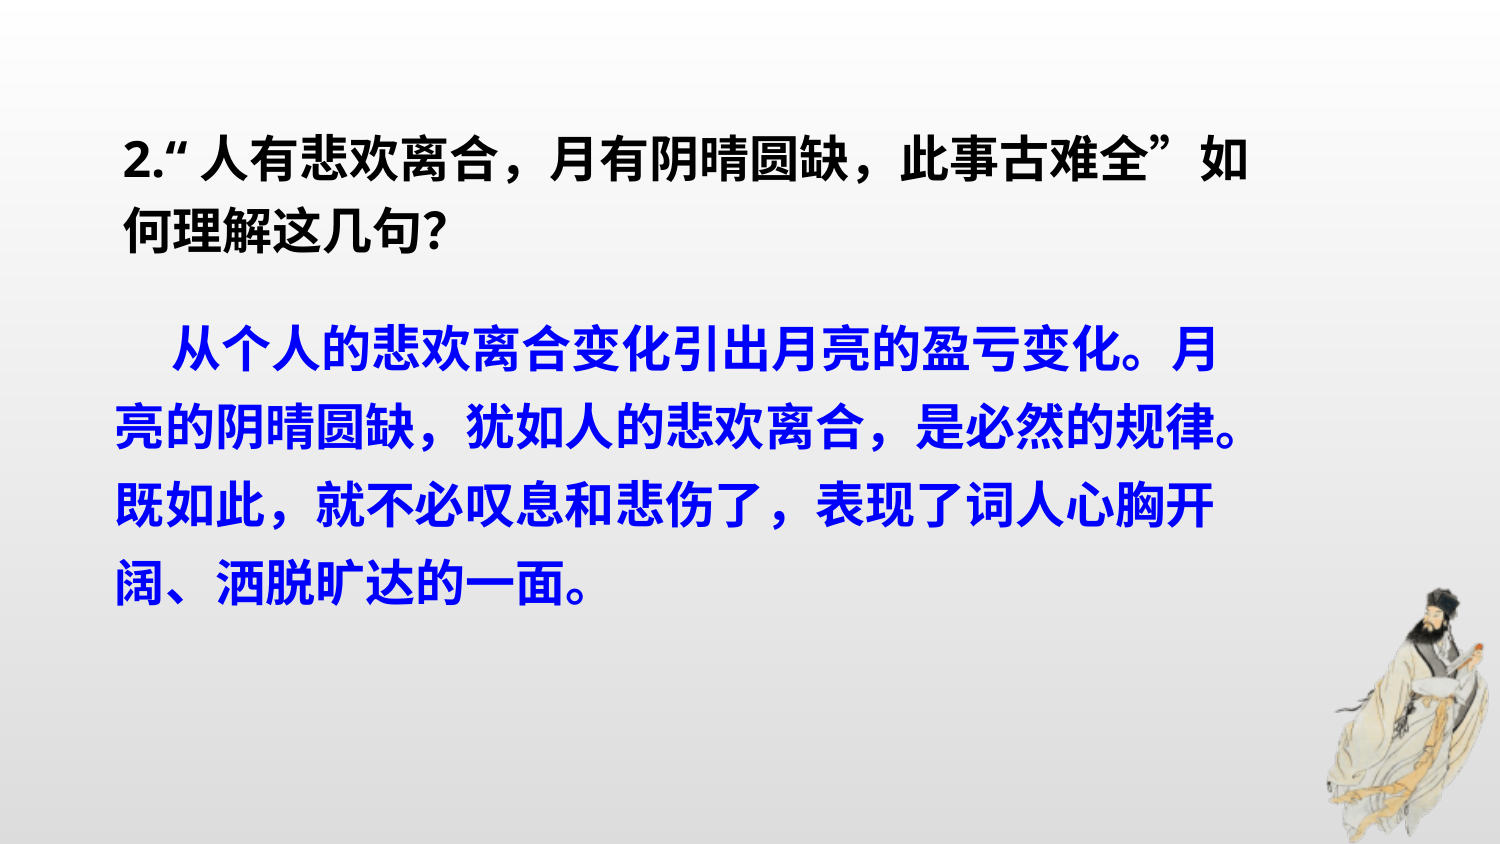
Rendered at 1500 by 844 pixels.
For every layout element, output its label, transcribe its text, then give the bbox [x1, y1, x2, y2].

text_box 2.“人有悲欢离合，月有阴晴圆缺，此事古难全”如何理解这几句？ [108, 107, 1282, 267]
picture [1326, 528, 1500, 844]
text_box 从个人的悲欢离合变化引出月亮的盈亏变化。月亮的阴晴圆缺，犹如人的悲欢离合，是必然的规律。既如此，就不必叹息和悲伤了，表现了词人心胸开阔、洒脱旷达的一面。 [100, 291, 1262, 619]
